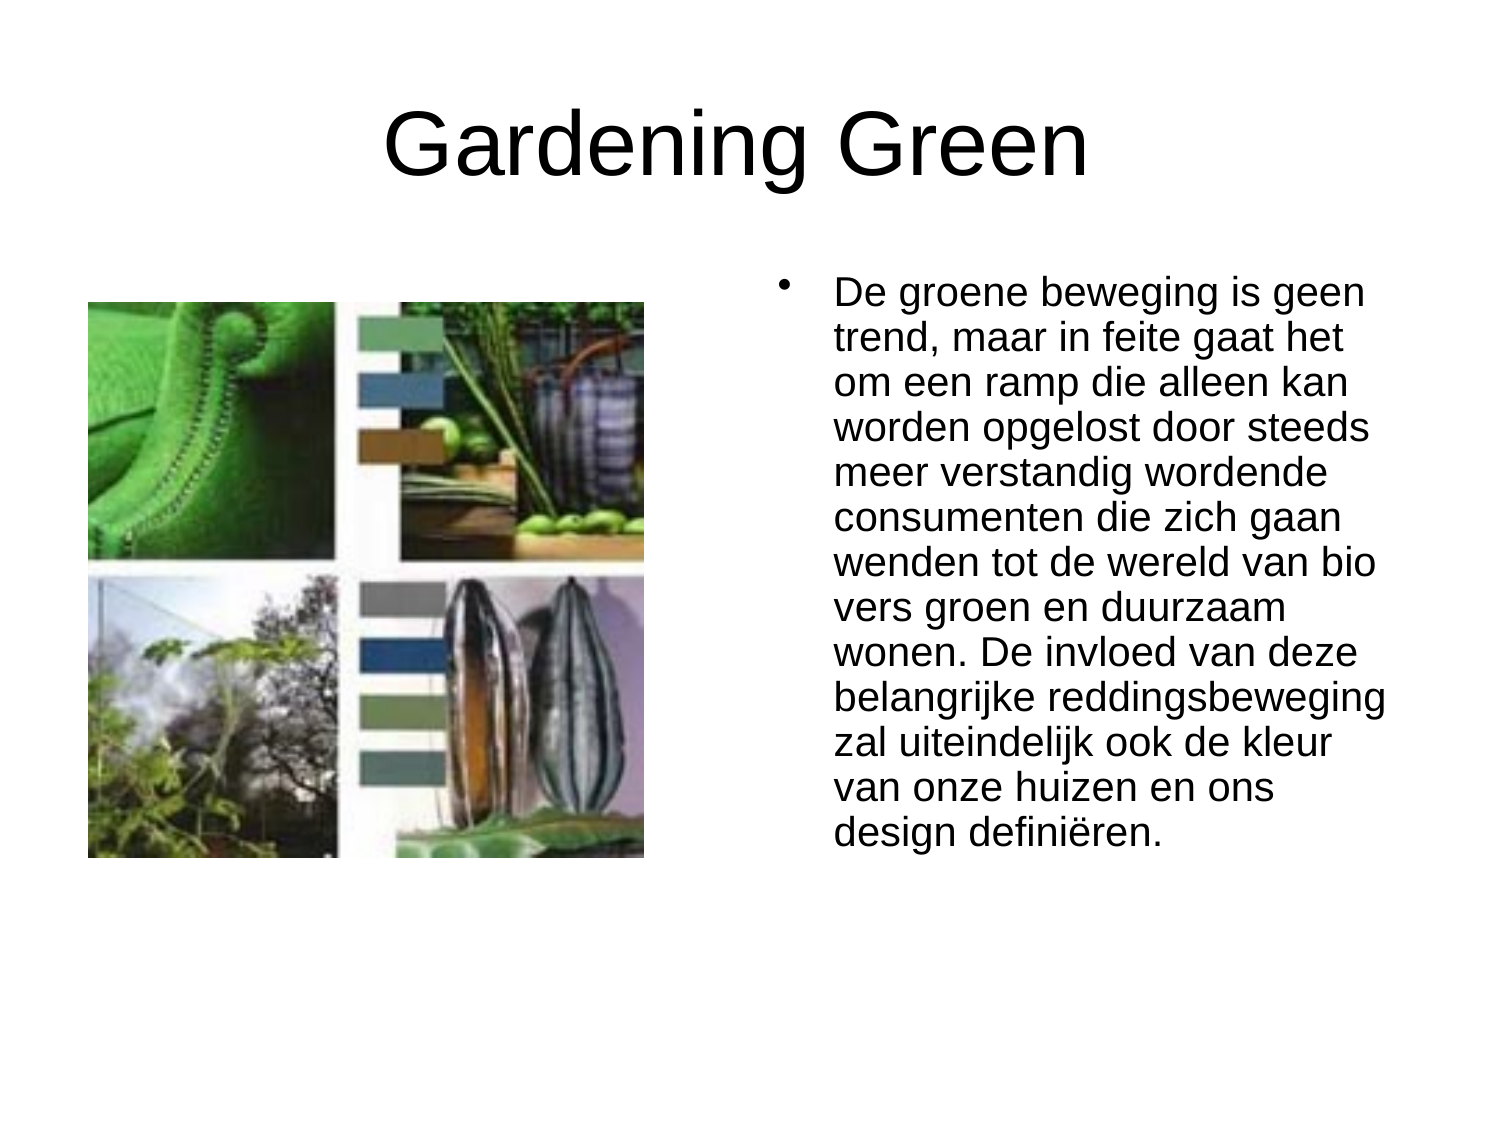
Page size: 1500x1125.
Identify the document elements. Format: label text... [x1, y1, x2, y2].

list [74, 262, 738, 1006]
list De groene beweging is geen trend, maar in feite gaat het om een ramp die alleen kan worden opgelost door steeds meer verstandig wordende consumenten die zich gaan wenden tot de wereld van bio vers groen en duurzaam wonen. De invloed van deze belangrijke reddingsbeweging zal uiteindelijk ook de kleur van onze huizen en ons design definiëren. [762, 262, 1426, 1006]
picture [88, 302, 644, 858]
title Gardening Green [74, 44, 1426, 233]
